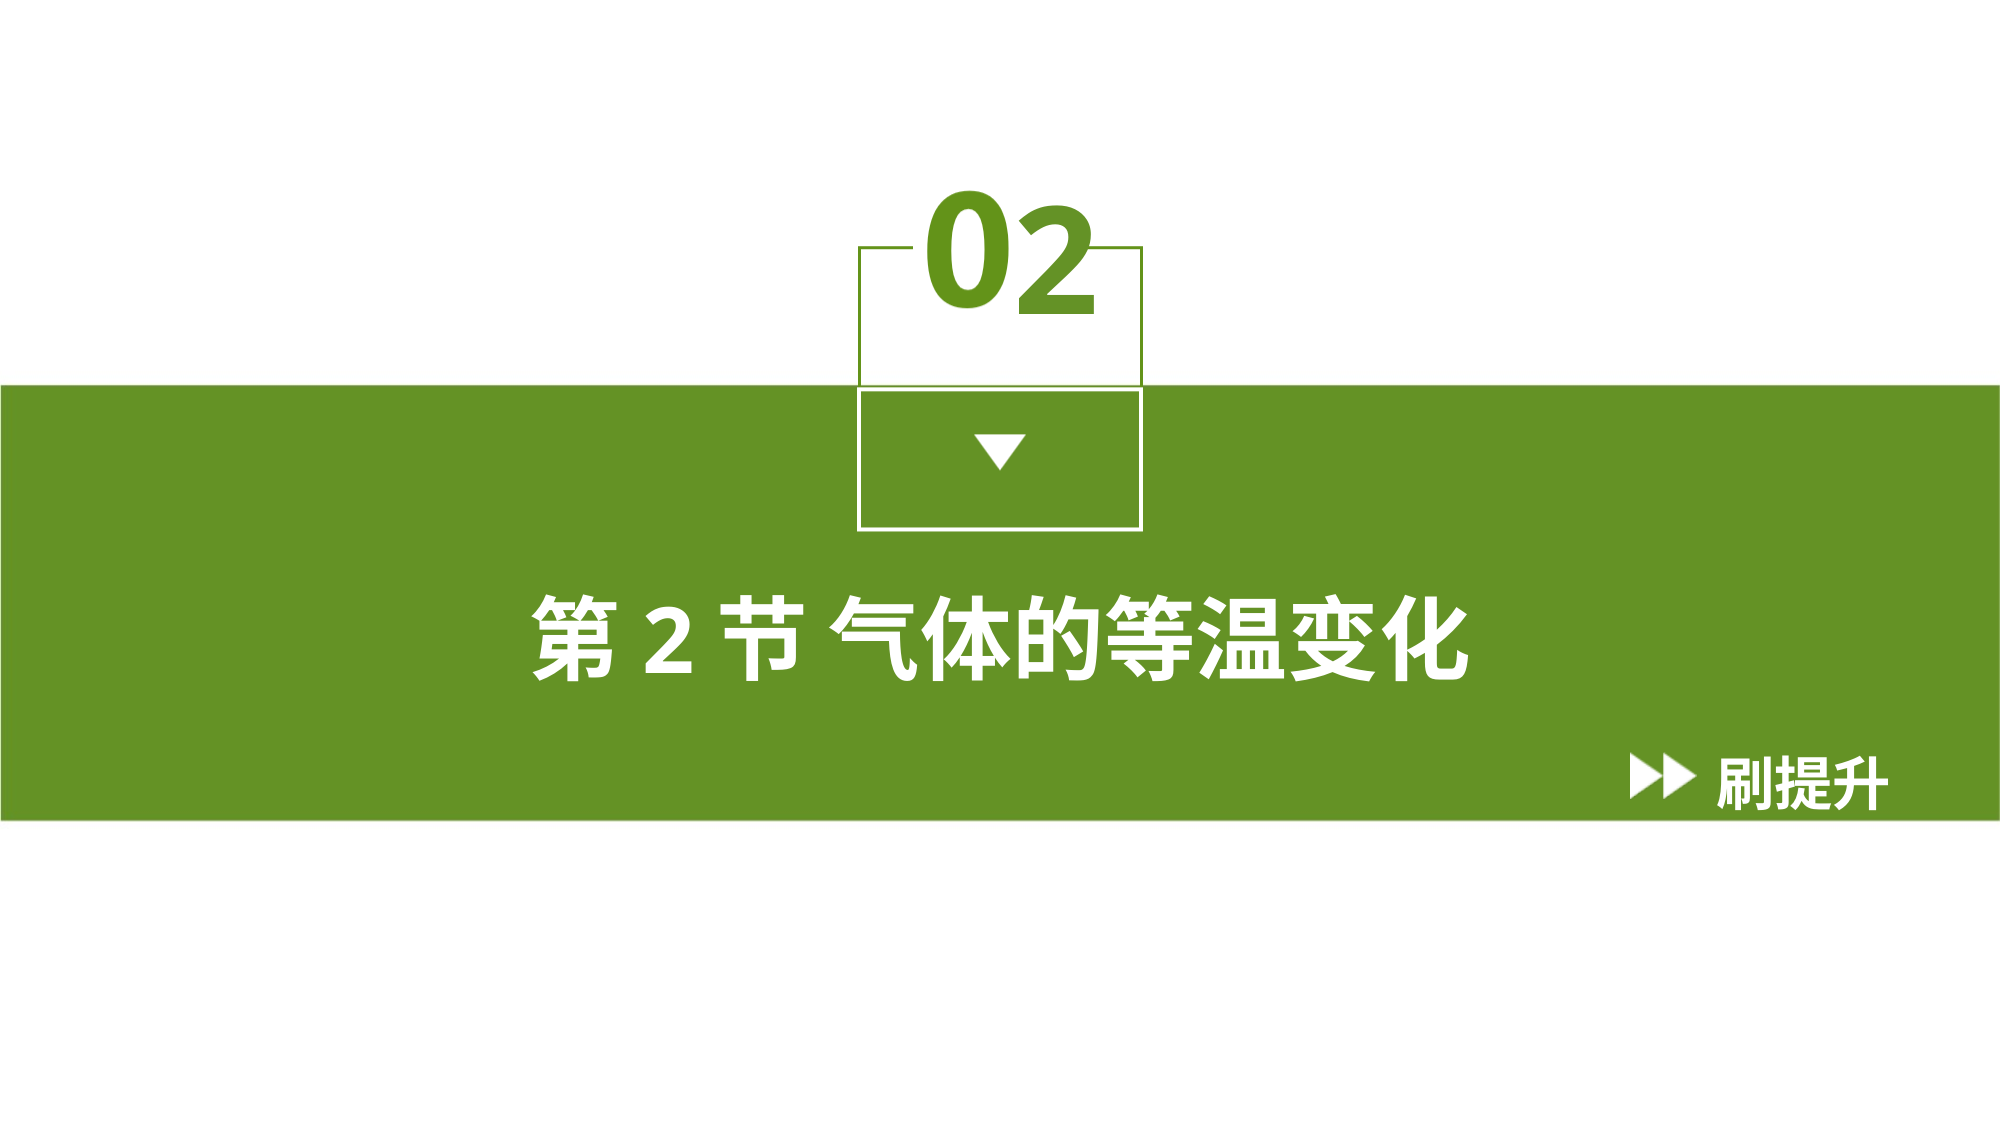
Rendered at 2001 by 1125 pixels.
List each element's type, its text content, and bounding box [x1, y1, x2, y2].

text_box 第2节 气体的等温变化 [0, 572, 2000, 699]
text_box 2 [1013, 156, 1173, 353]
picture [0, 0, 2000, 572]
text_box 刷提升 [1715, 718, 1997, 812]
picture [0, 699, 2000, 1125]
